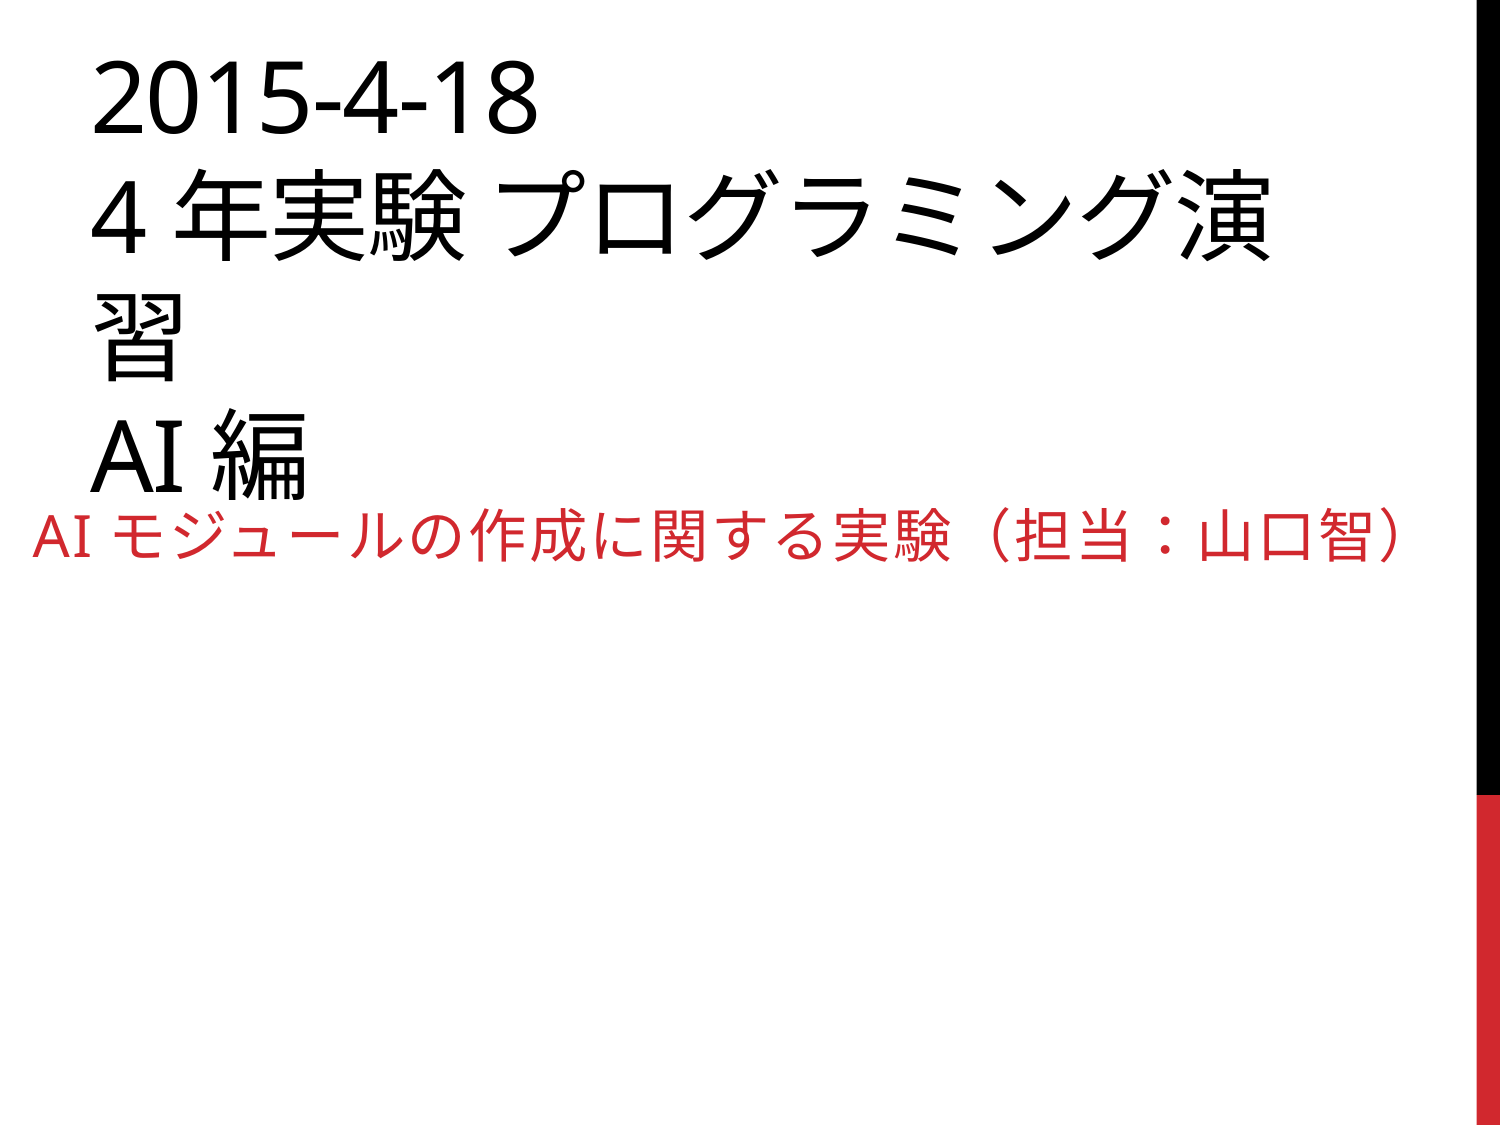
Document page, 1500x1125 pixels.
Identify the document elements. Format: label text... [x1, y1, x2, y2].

title 2015-4-18 4年実験 プログラミング演習 AI編 [75, 66, 1350, 480]
subtitle AIモジュールの作成に関する実験（担当：山口智） [17, 491, 1459, 1044]
